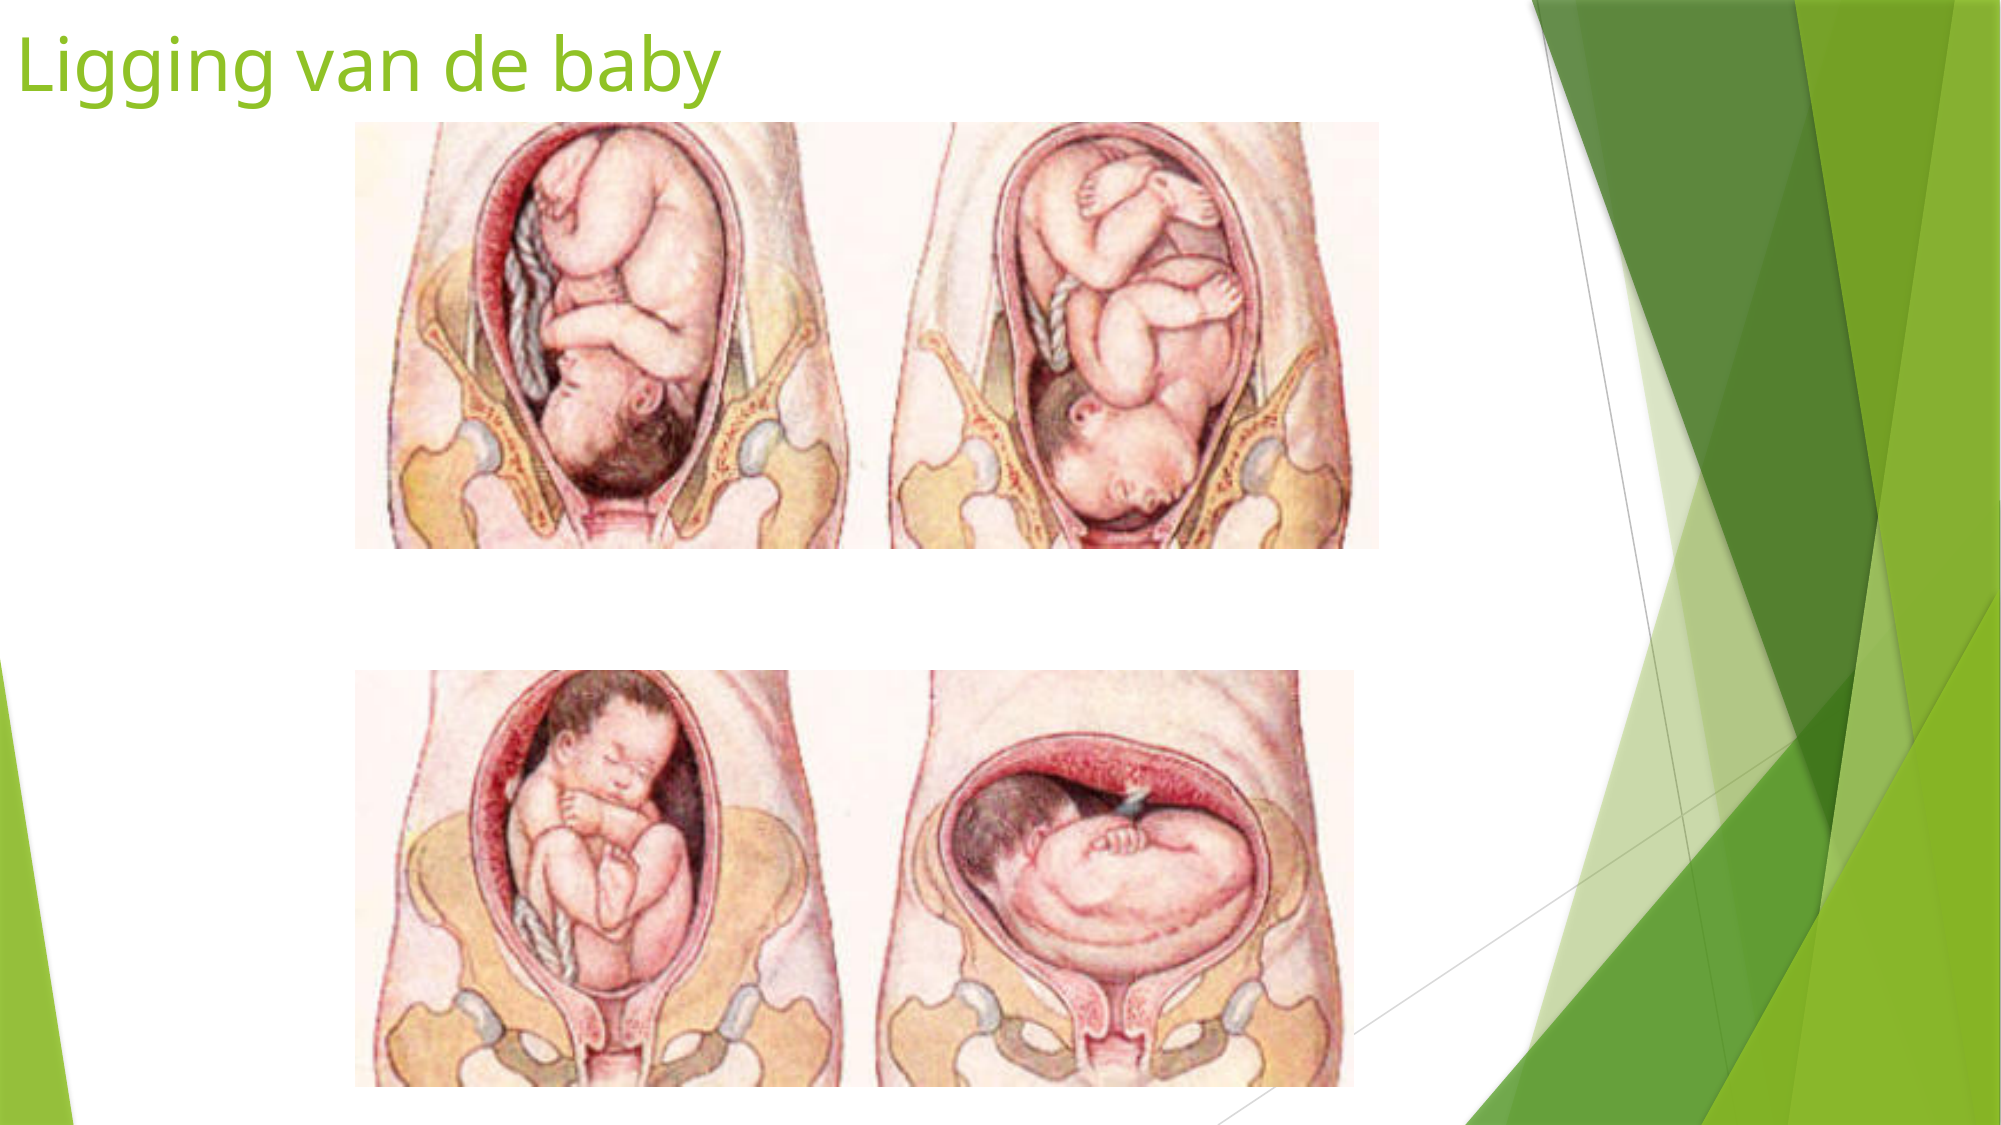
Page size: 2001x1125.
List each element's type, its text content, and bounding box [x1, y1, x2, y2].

title Ligging van de baby [0, 8, 1411, 226]
picture [354, 122, 1380, 550]
picture [354, 670, 1354, 1087]
